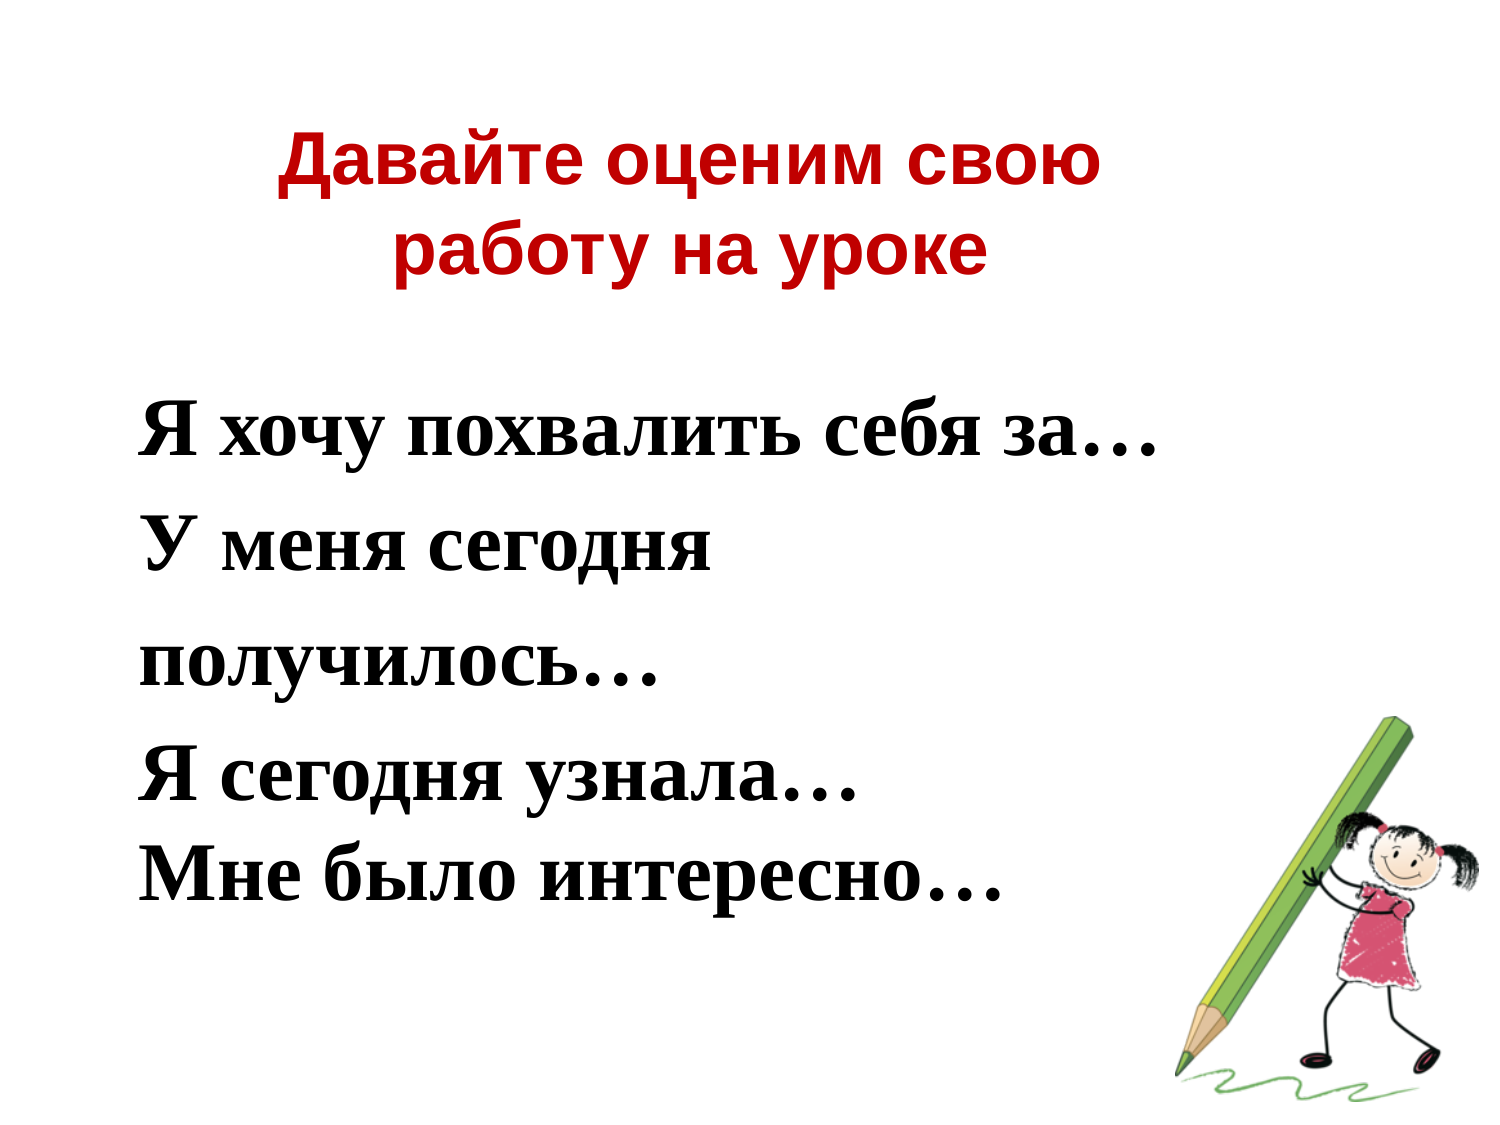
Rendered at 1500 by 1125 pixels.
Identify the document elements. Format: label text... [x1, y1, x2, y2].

text_box Давайте оценим свою работу на уроке [135, 101, 1247, 297]
text_box Я хочу похвалить себя за… У меня сегодня получилось… Я сегодня узнала… Мне было интересно… [123, 349, 1247, 925]
picture [1175, 716, 1479, 1102]
